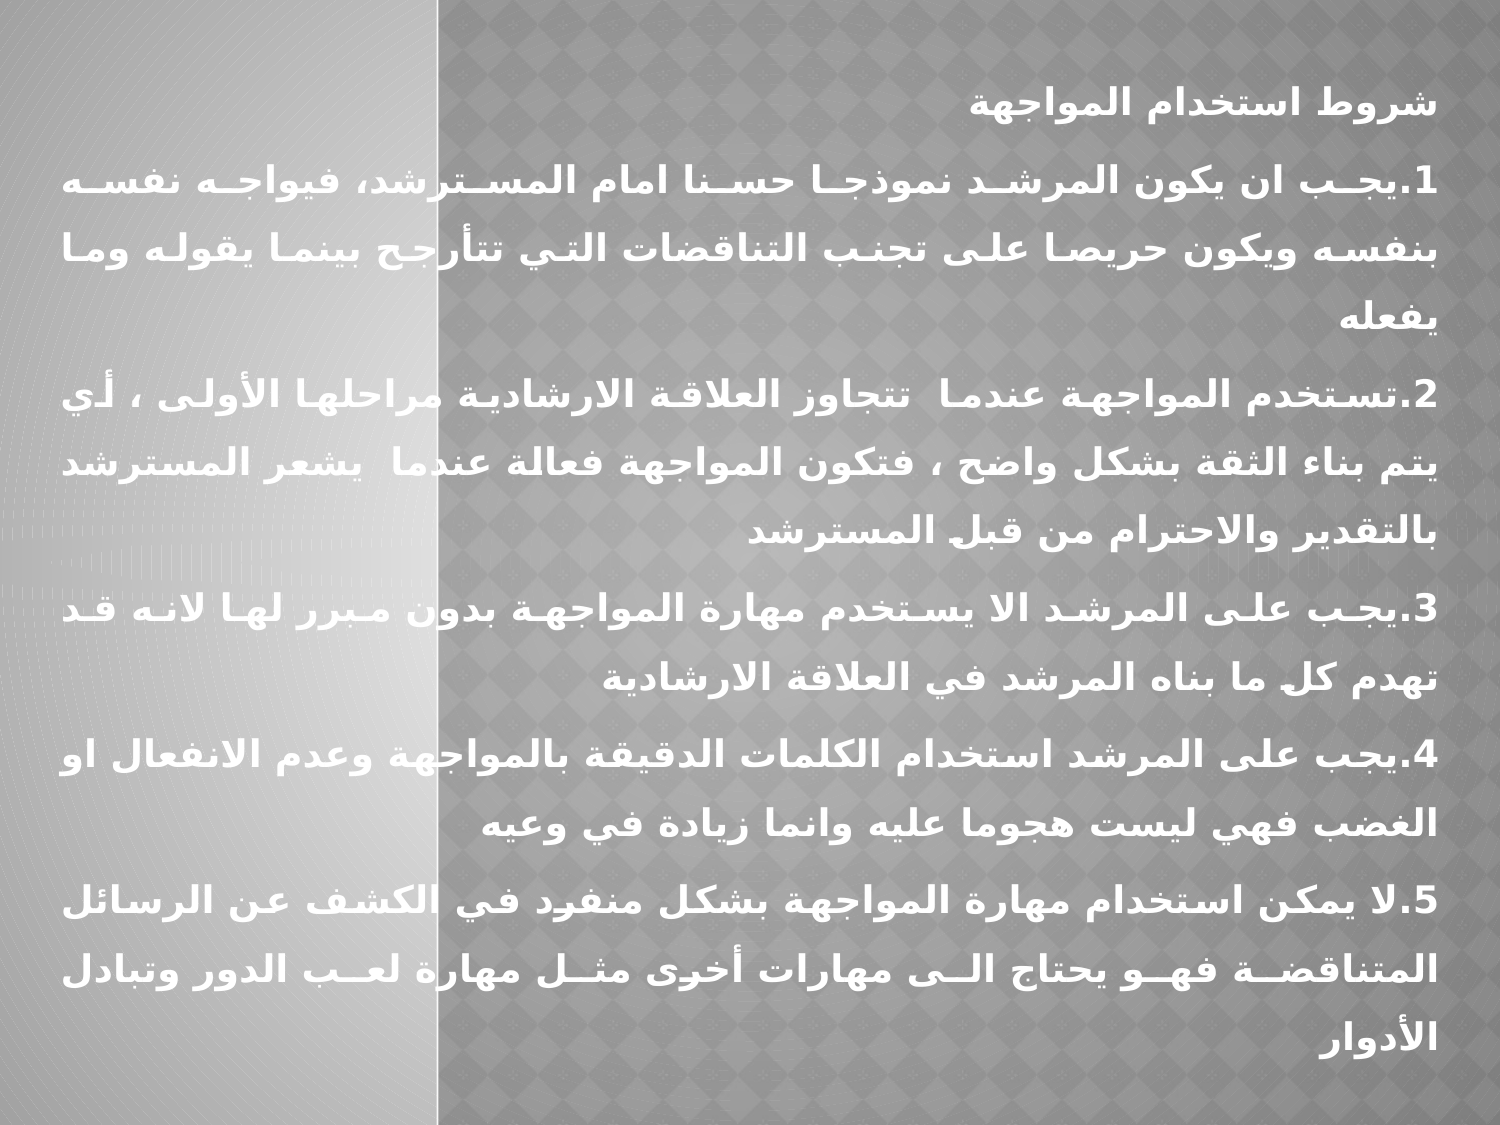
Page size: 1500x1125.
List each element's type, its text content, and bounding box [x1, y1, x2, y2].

subtitle شروط استخدام المواجهة 1. يجب ان يكون المرشد نموذجا حسنا امام المسترشد، فيواجه نفسه بنفسه ويكون حريصا على تجنب التناقضات التي تتأرجح بينما يقوله وما يفعله 2. تستخدم المواجهة عندما تتجاوز العلاقة الارشادية مراحلها الأولى ، أي يتم بناء الثقة بشكل واضح ، فتكون المواجهة فعالة عندما يشعر المسترشد بالتقدير والاحترام من قبل المسترشد 3. يجب على المرشد الا يستخدم مهارة المواجهة بدون مبرر لها لانه قد تهدم كل ما بناه المرشد في العلاقة الارشادية 4. يجب على المرشد استخدام الكلمات الدقيقة بالمواجهة وعدم الانفعال او الغضب فهي ليست هجوما عليه وانما زيادة في وعيه 5. لا يمكن استخدام مهارة المواجهة بشكل منفرد في الكشف عن الرسائل المتناقضة فهو يحتاج الى مهارات أخرى مثل مهارة لعب الدور وتبادل الأدوار [53, 54, 1447, 1059]
